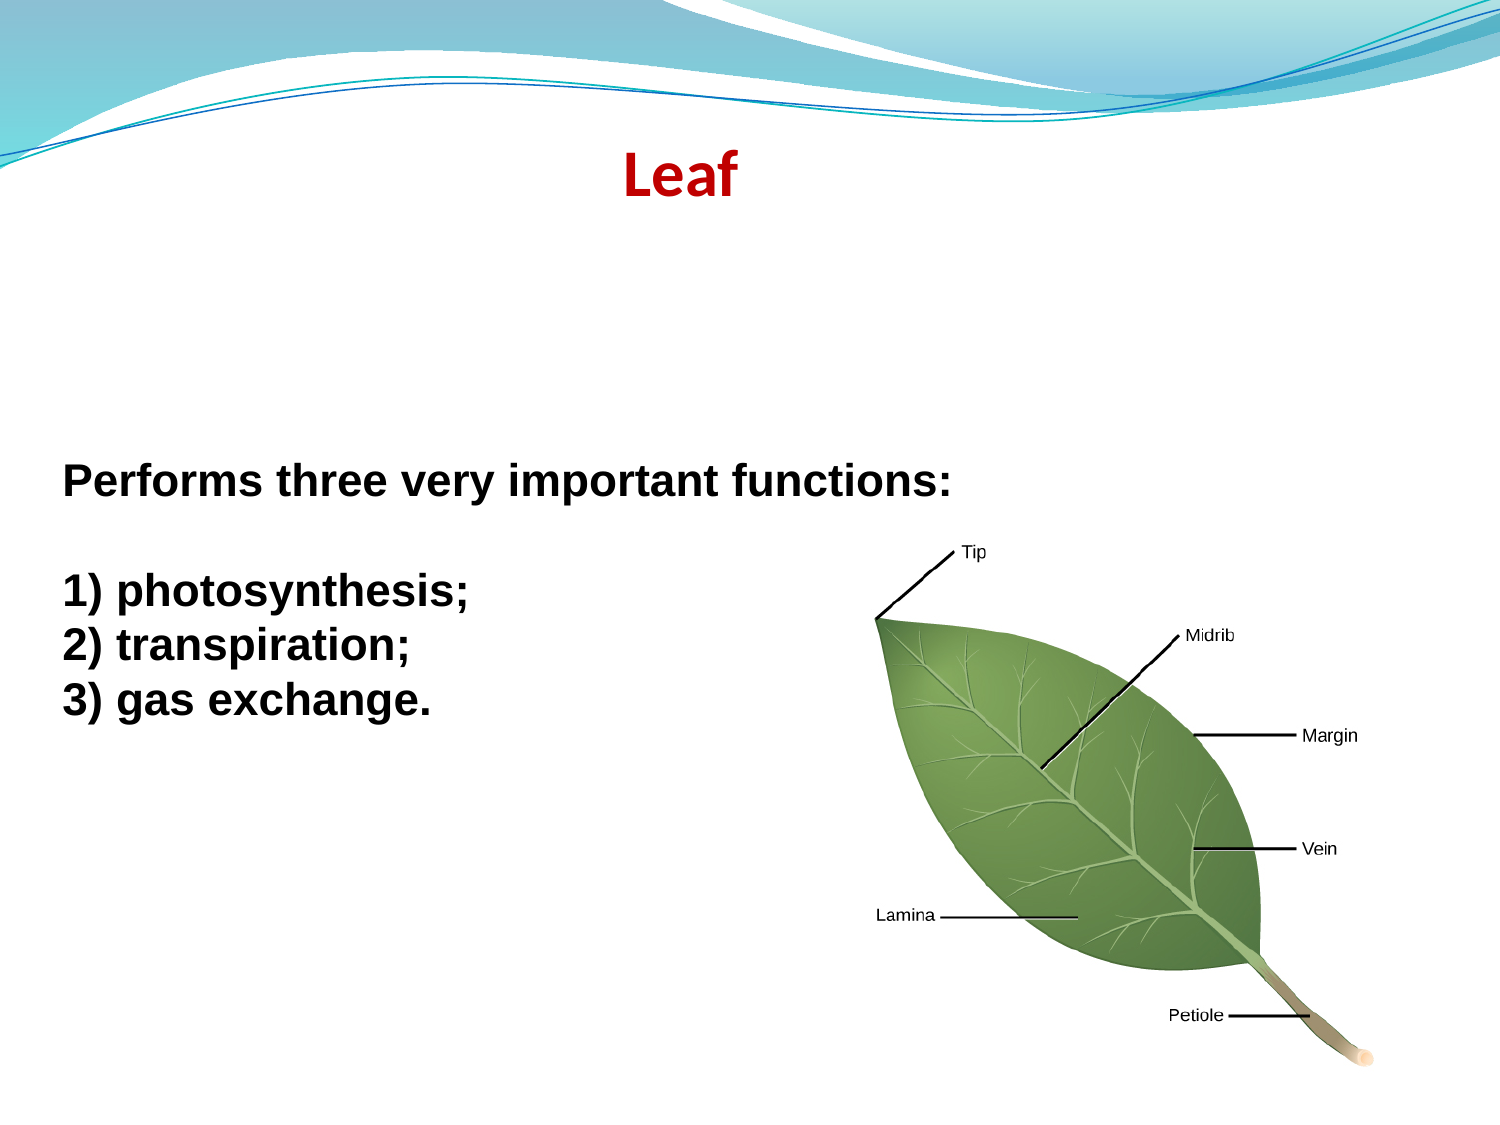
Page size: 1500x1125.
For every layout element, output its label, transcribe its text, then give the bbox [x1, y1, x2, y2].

picture [862, 538, 1389, 1076]
text_box Performs three very important functions: 1) photosynthesis; 2) transpiration; 3) gas exchange. [62, 249, 1500, 725]
title Leaf [0, 99, 1363, 210]
